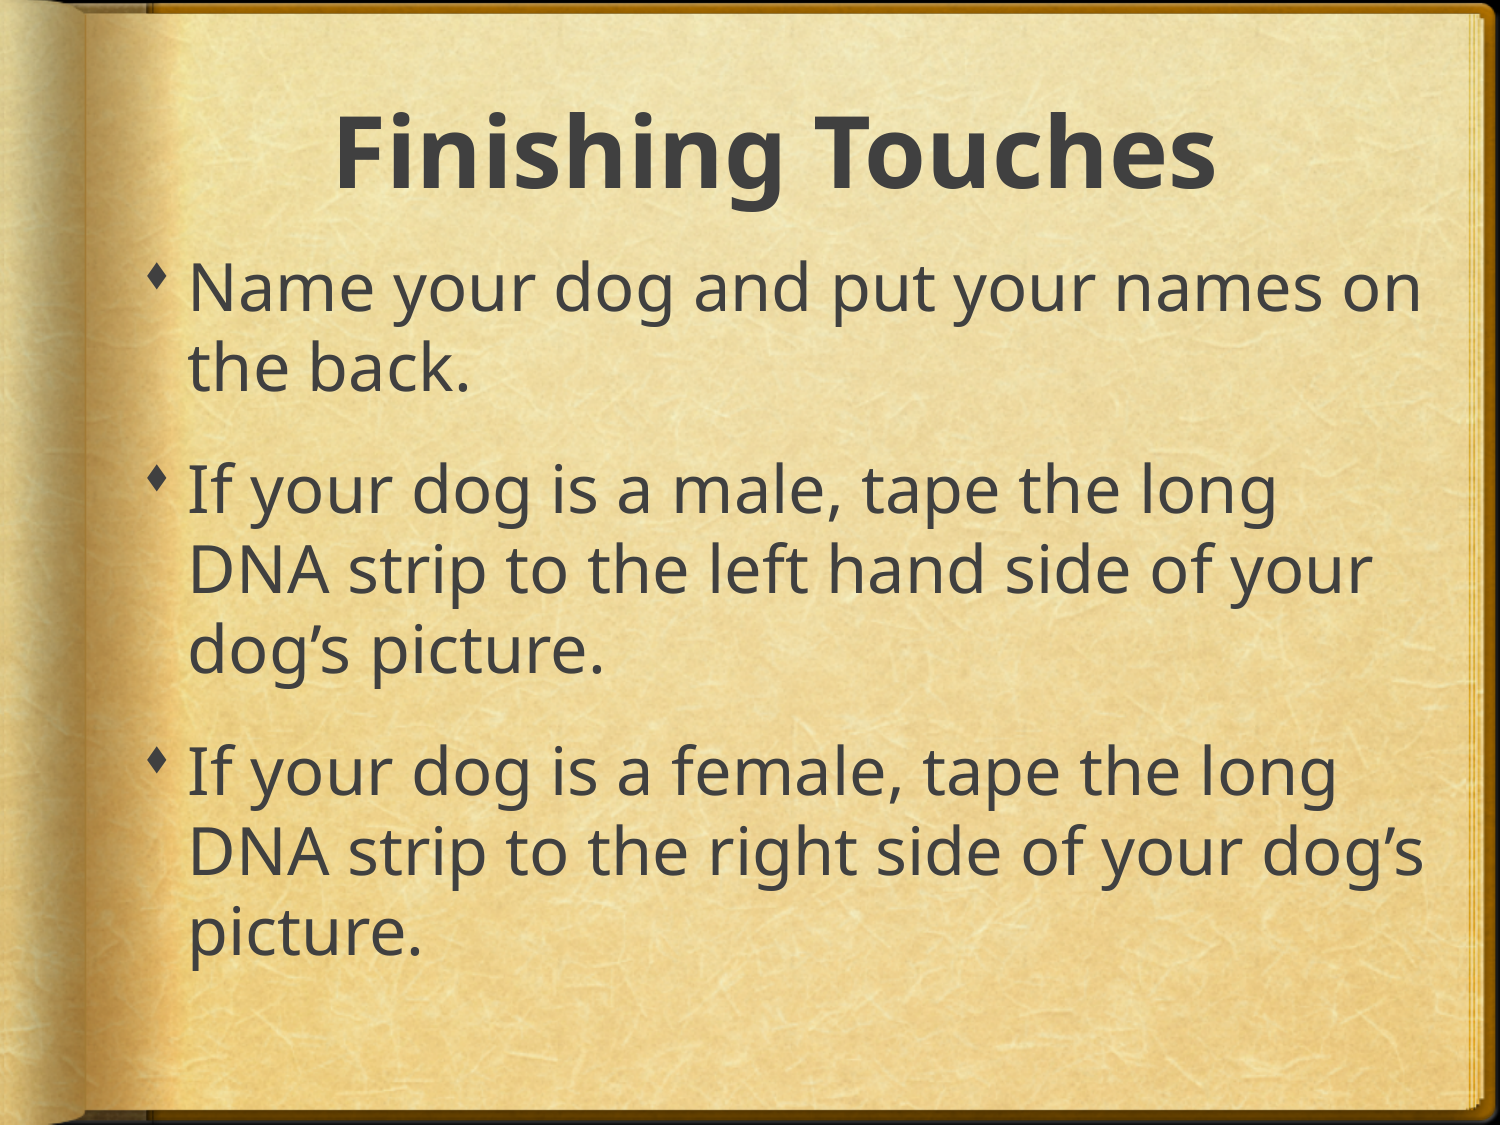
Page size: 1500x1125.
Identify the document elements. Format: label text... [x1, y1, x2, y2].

list Name your dog and put your names on the back. If your dog is a male, tape the long DNA strip to the left hand side of your dog’s picture. If your dog is a female, tape the long DNA strip to the right side of your dog’s picture. [126, 237, 1443, 1079]
picture [0, 0, 1500, 1125]
title Finishing Touches [178, 45, 1372, 237]
